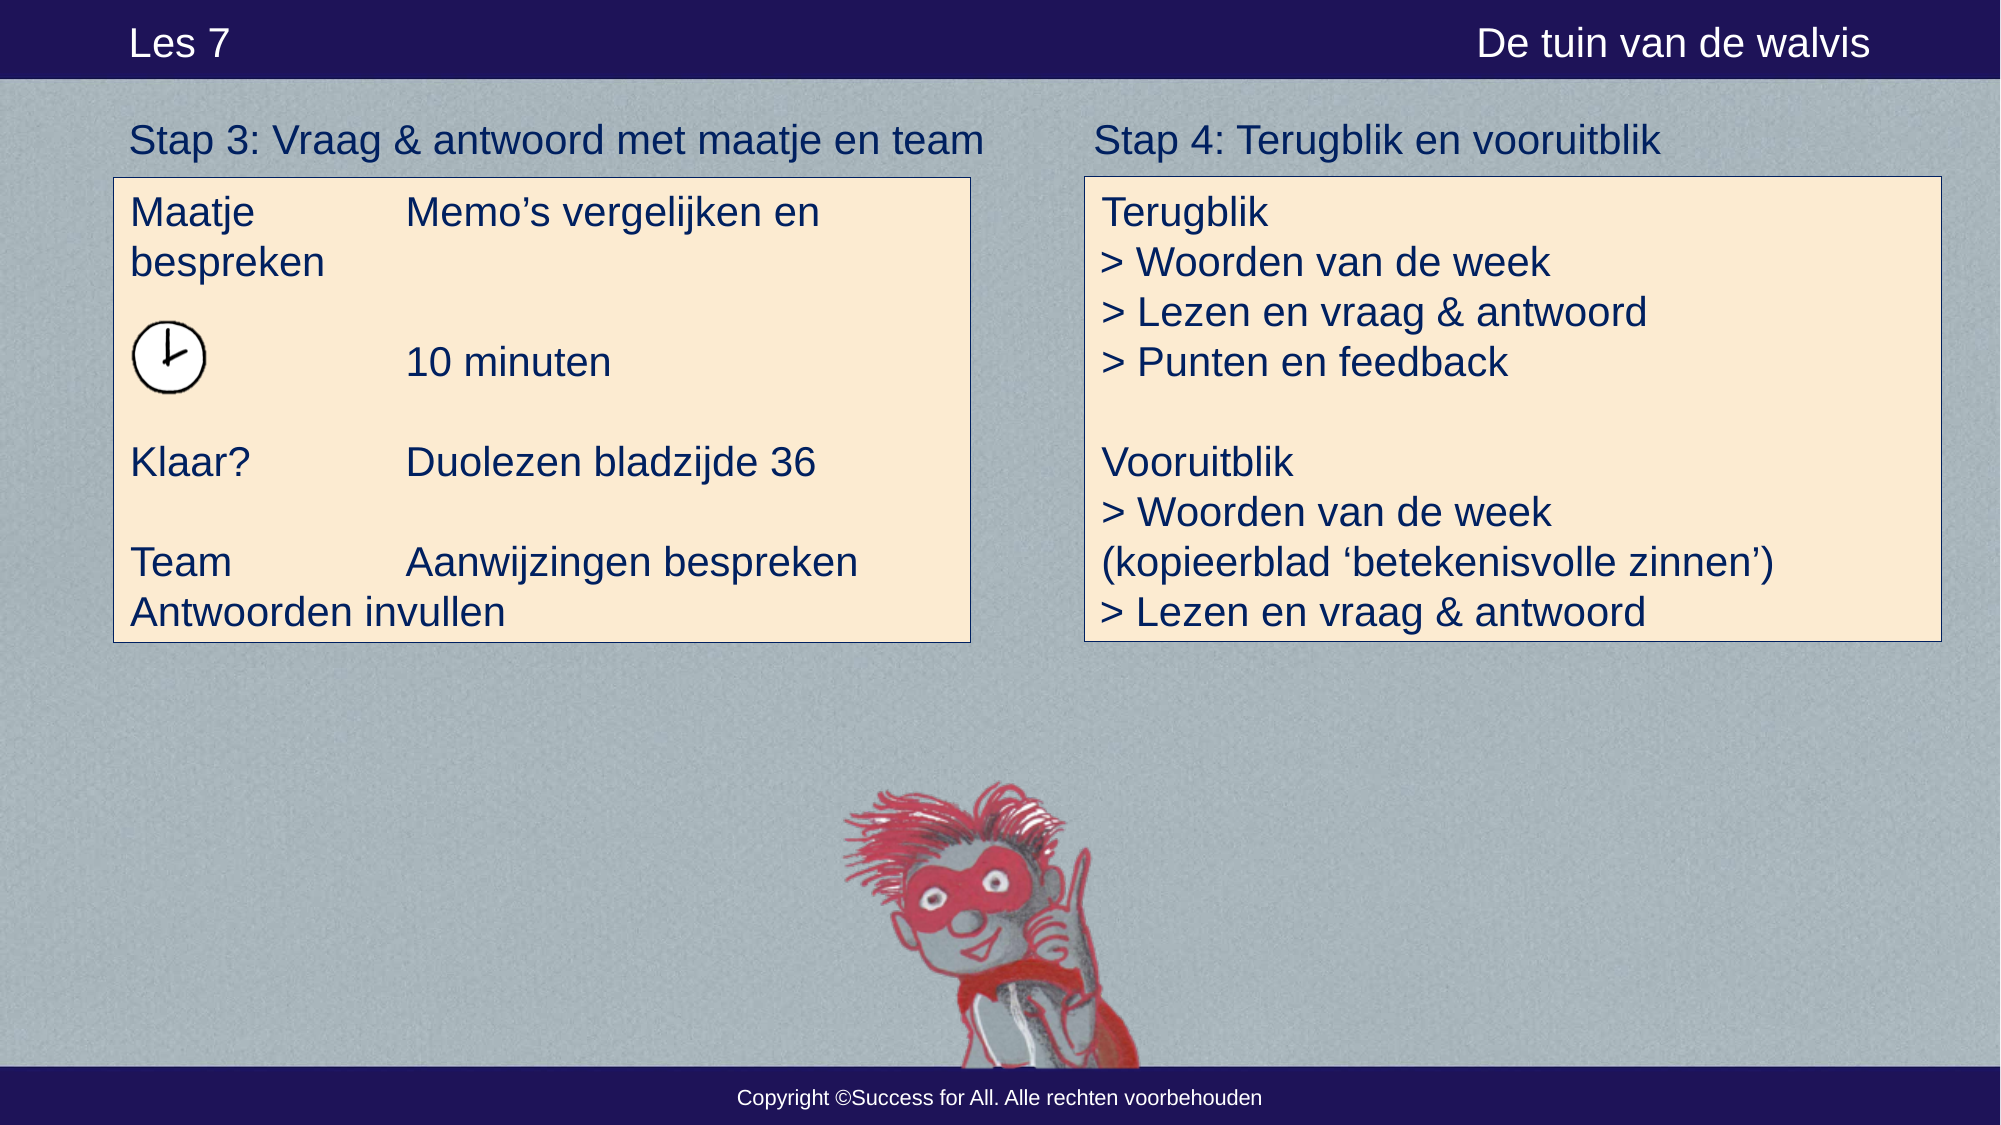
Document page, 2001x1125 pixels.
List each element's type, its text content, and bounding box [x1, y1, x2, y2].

text_box Copyright ©Success for All. Alle rechten voorbehouden [0, 1076, 2000, 1125]
text_box Terugblik > Woorden van de week > Lezen en vraag & antwoord > Punten en feedback Vooruitblik > Woorden van de week (kopieerblad ‘betekenisvolle zinnen’) > Lezen en vraag & antwoord [1084, 176, 1942, 642]
text_box Maatje Memo’s vergelijken en bespreken 10 minuten Klaar? Duolezen bladzijde 36 Team Aanwijzingen bespreken Antwoorden invullen [113, 177, 971, 643]
text_box Les 7 [114, 8, 354, 73]
text_box Stap 3: Vraag & antwoord met maatje en team [113, 105, 1000, 171]
text_box Stap 4: Terugblik en vooruitblik [1078, 105, 1871, 171]
picture [0, 0, 2001, 1125]
text_box De tuin van de walvis [999, 8, 1886, 73]
